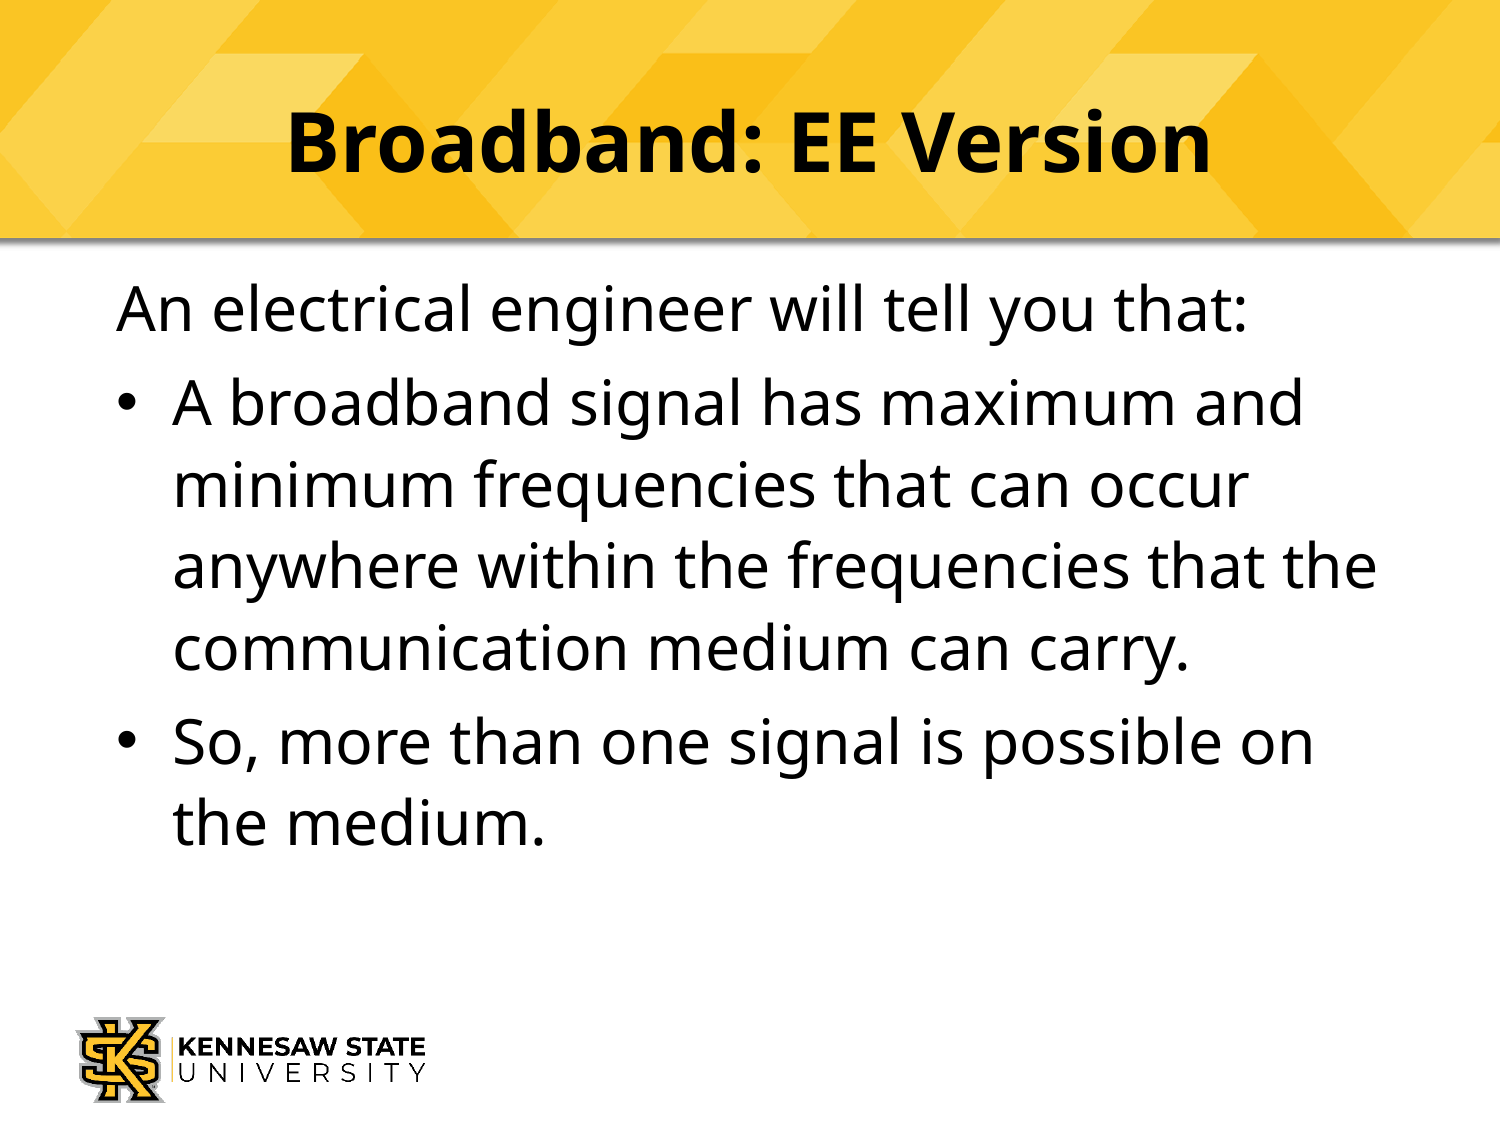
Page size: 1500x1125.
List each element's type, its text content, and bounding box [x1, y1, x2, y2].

picture [0, 0, 1500, 251]
title Broadband: EE Version [75, 45, 1425, 233]
list An electrical engineer will tell you that: A broadband signal has maximum and minimum frequencies that can occur anywhere within the frequencies that the communication medium can carry. So, more than one signal is possible on the medium. [101, 254, 1435, 1051]
picture [75, 1017, 425, 1103]
